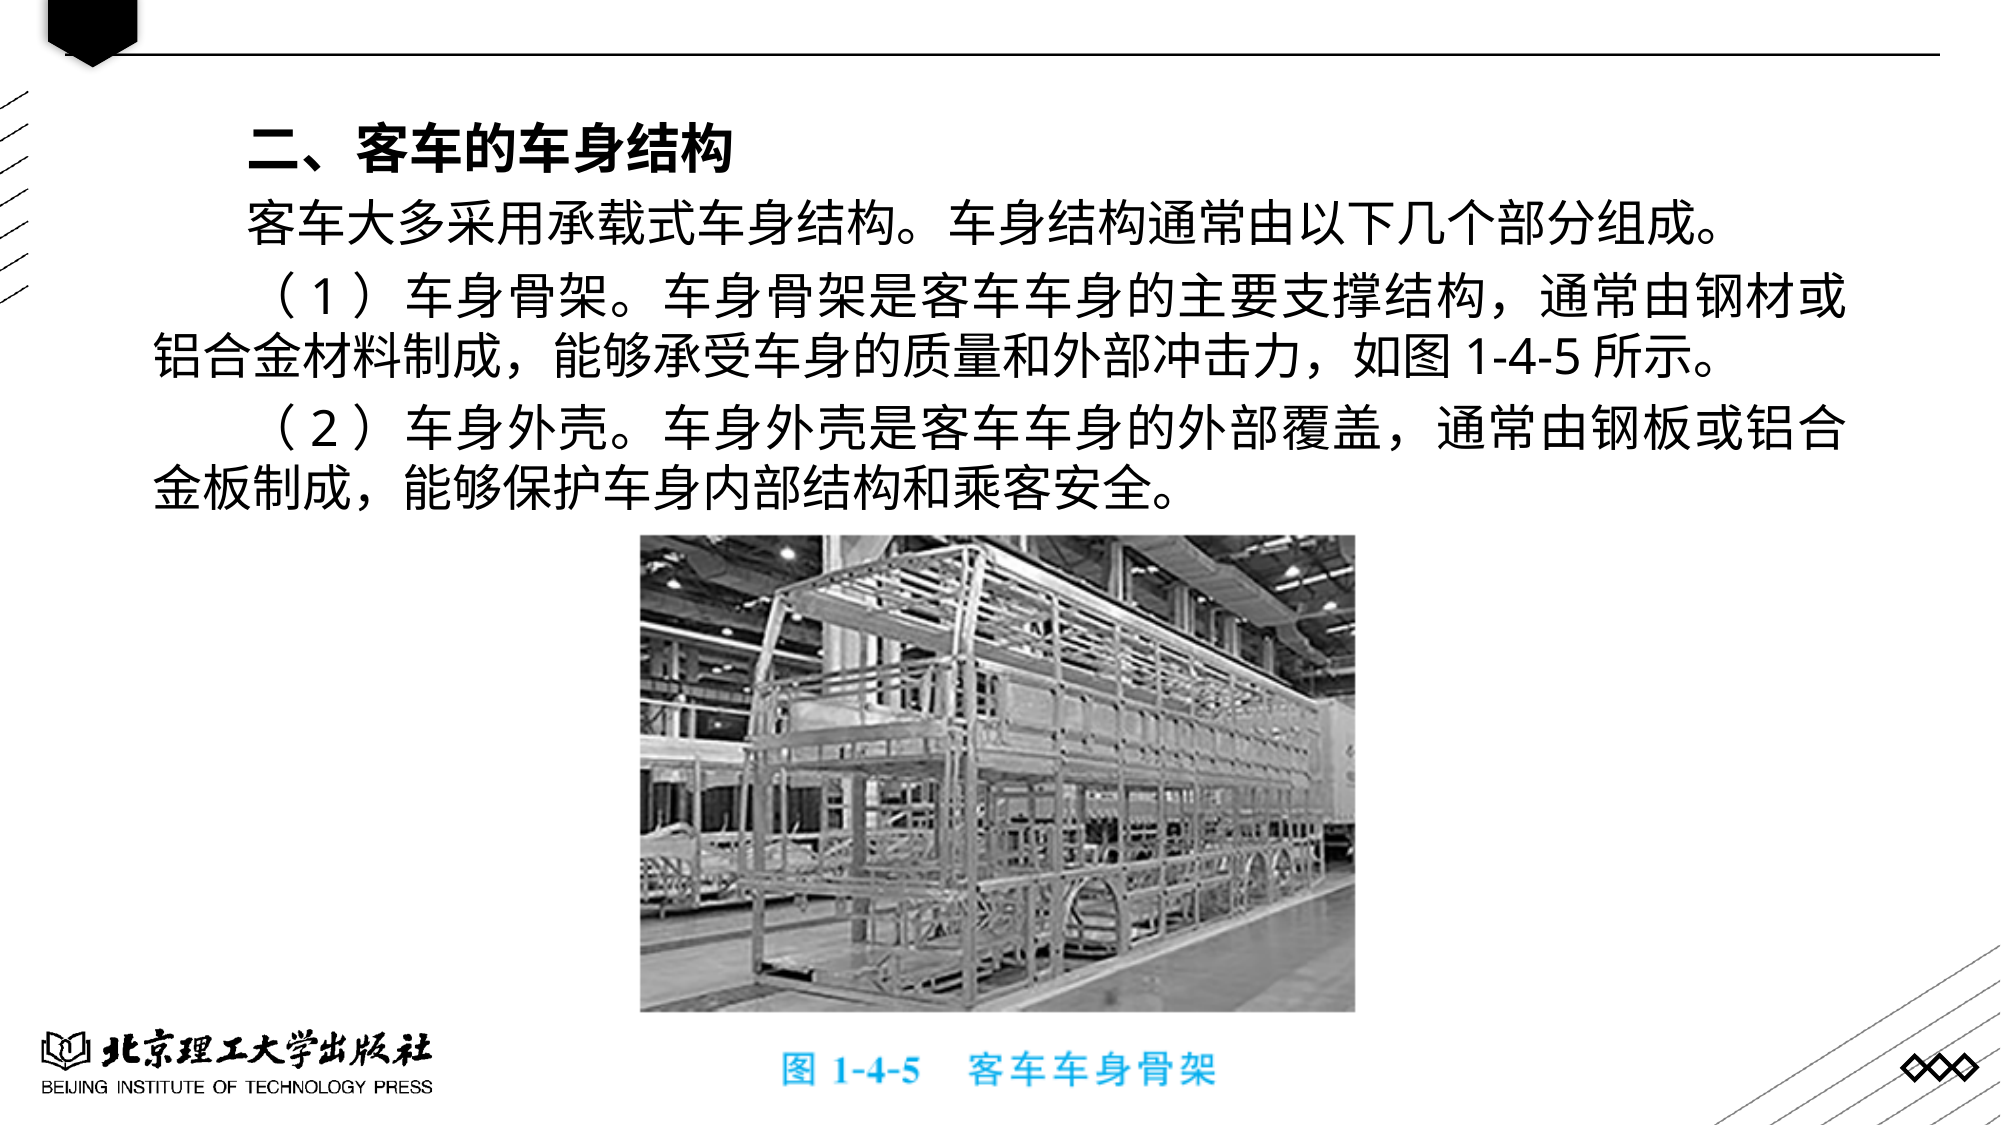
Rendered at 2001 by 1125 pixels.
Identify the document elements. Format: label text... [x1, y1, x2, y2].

picture [0, 0, 2001, 1125]
text_box 二、客车的车身结构 客车大多采用承载式车身结构。车身结构通常由以下几个部分组成。 （1）车身骨架。车身骨架是客车车身的主要支撑结构，通常由钢材或铝合金材料制成，能够承受车身的质量和外部冲击力，如图1-4-5所示。 （2）车身外壳。车身外壳是客车车身的外部覆盖，通常由钢板或铝合金板制成，能够保护车身内部结构和乘客安全。 [137, 106, 1863, 525]
